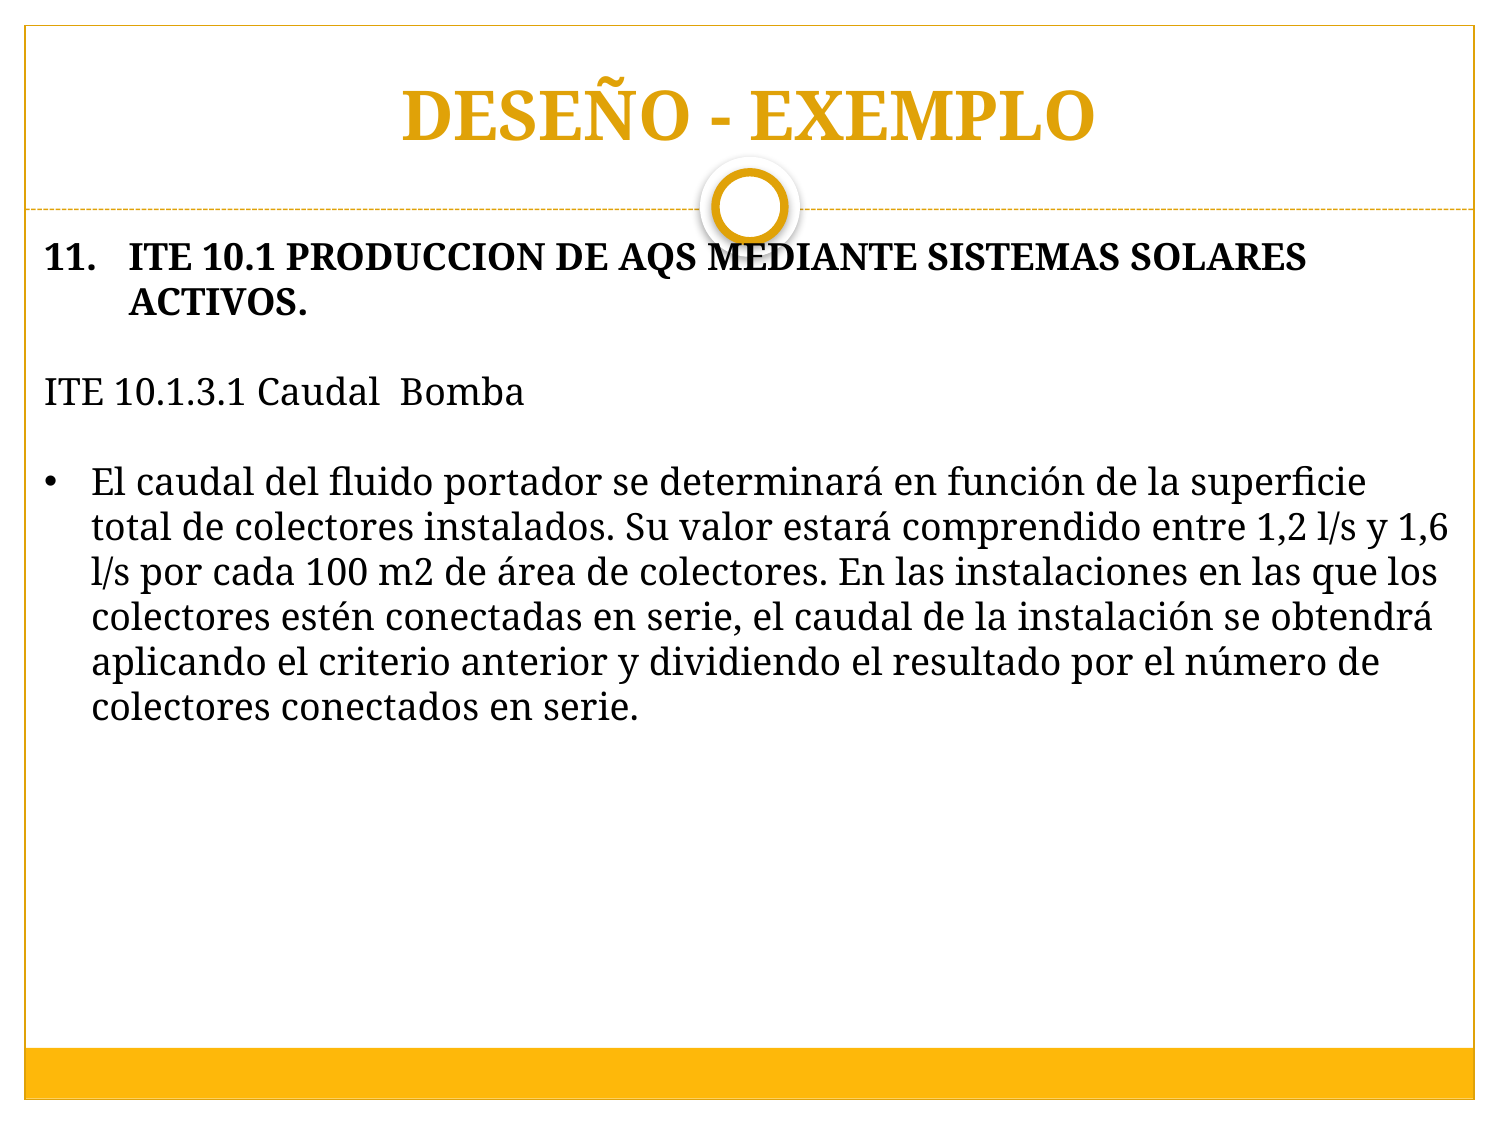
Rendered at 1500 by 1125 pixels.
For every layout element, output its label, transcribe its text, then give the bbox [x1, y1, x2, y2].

title DESEÑO - EXEMPLO [49, 37, 1450, 162]
text_box ITE 10.1 PRODUCCION DE AQS MEDIANTE SISTEMAS SOLARES ACTIVOS. ITE 10.1.3.1 Caudal Bomba El caudal del fluido portador se determinará en función de la superficie total de colectores instalados. Su valor estará comprendido entre 1,2 l/s y 1,6 l/s por cada 100 m2 de área de colectores. En las instalaciones en las que los colectores estén conectadas en serie, el caudal de la instalación se obtendrá aplicando el criterio anterior y dividiendo el resultado por el número de colectores conectados en serie. [29, 225, 1471, 736]
